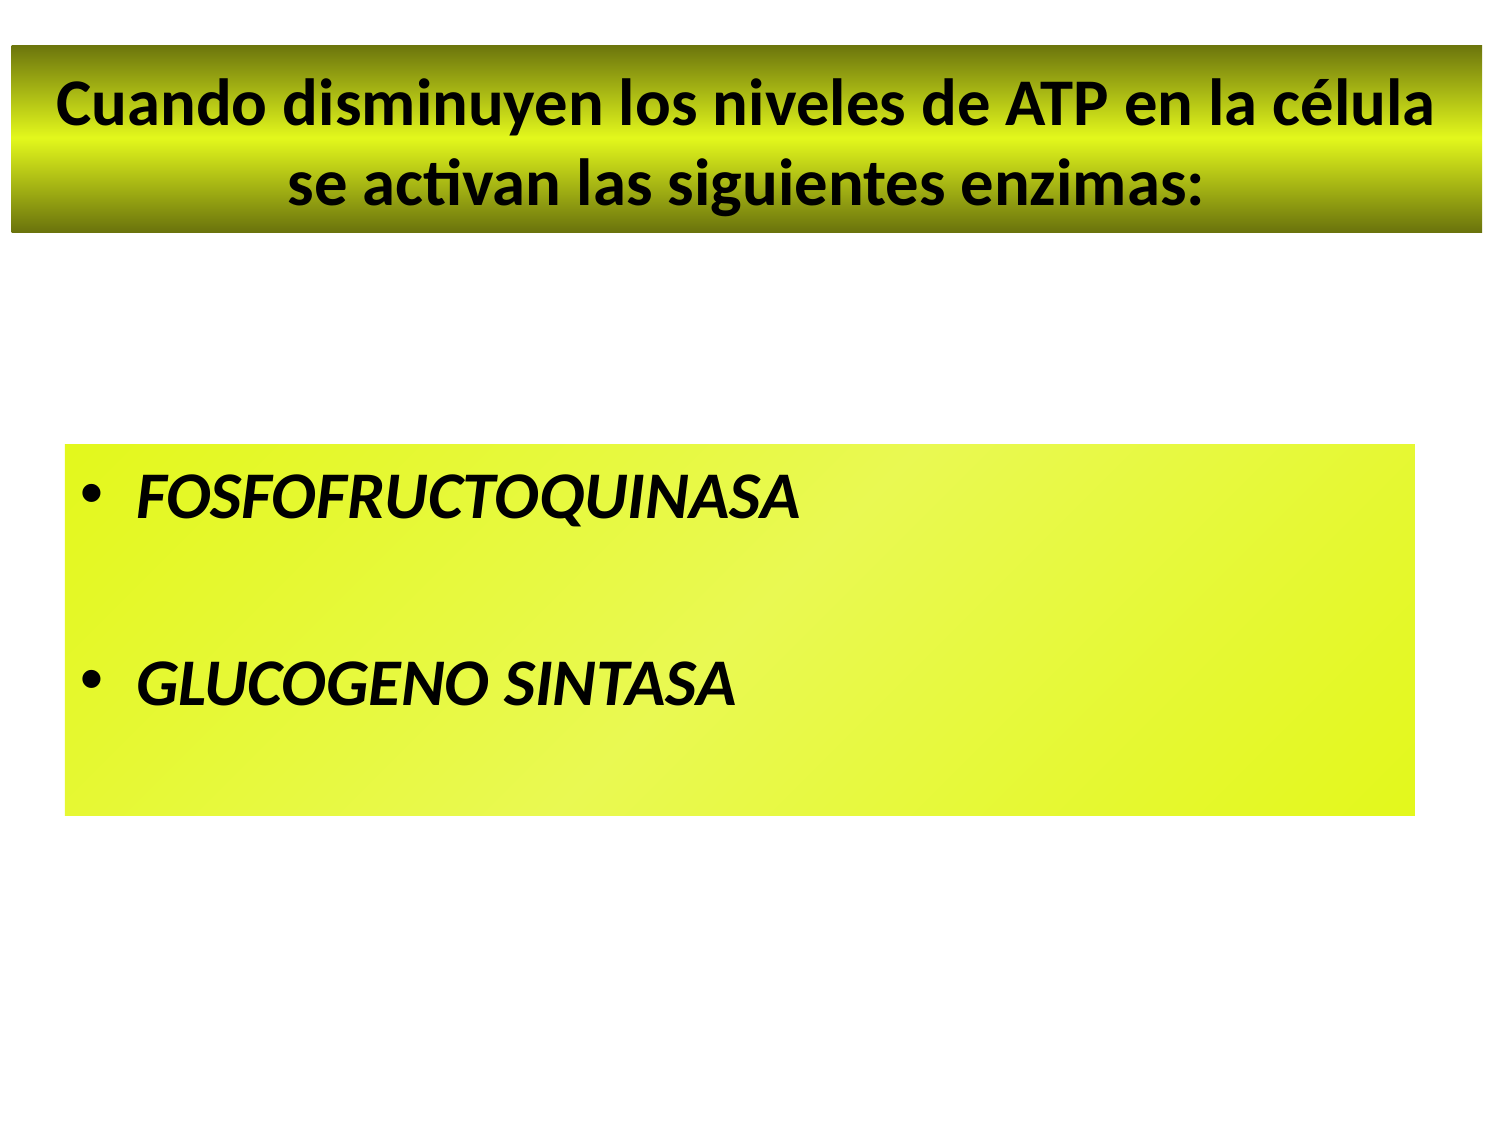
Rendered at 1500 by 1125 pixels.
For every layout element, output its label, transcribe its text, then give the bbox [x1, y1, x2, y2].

title Cuando disminuyen los niveles de ATP en la célula se activan las siguientes enzimas: [11, 45, 1483, 233]
list FOSFOFRUCTOQUINASA GLUCOGENO SINTASA [64, 444, 1415, 816]
